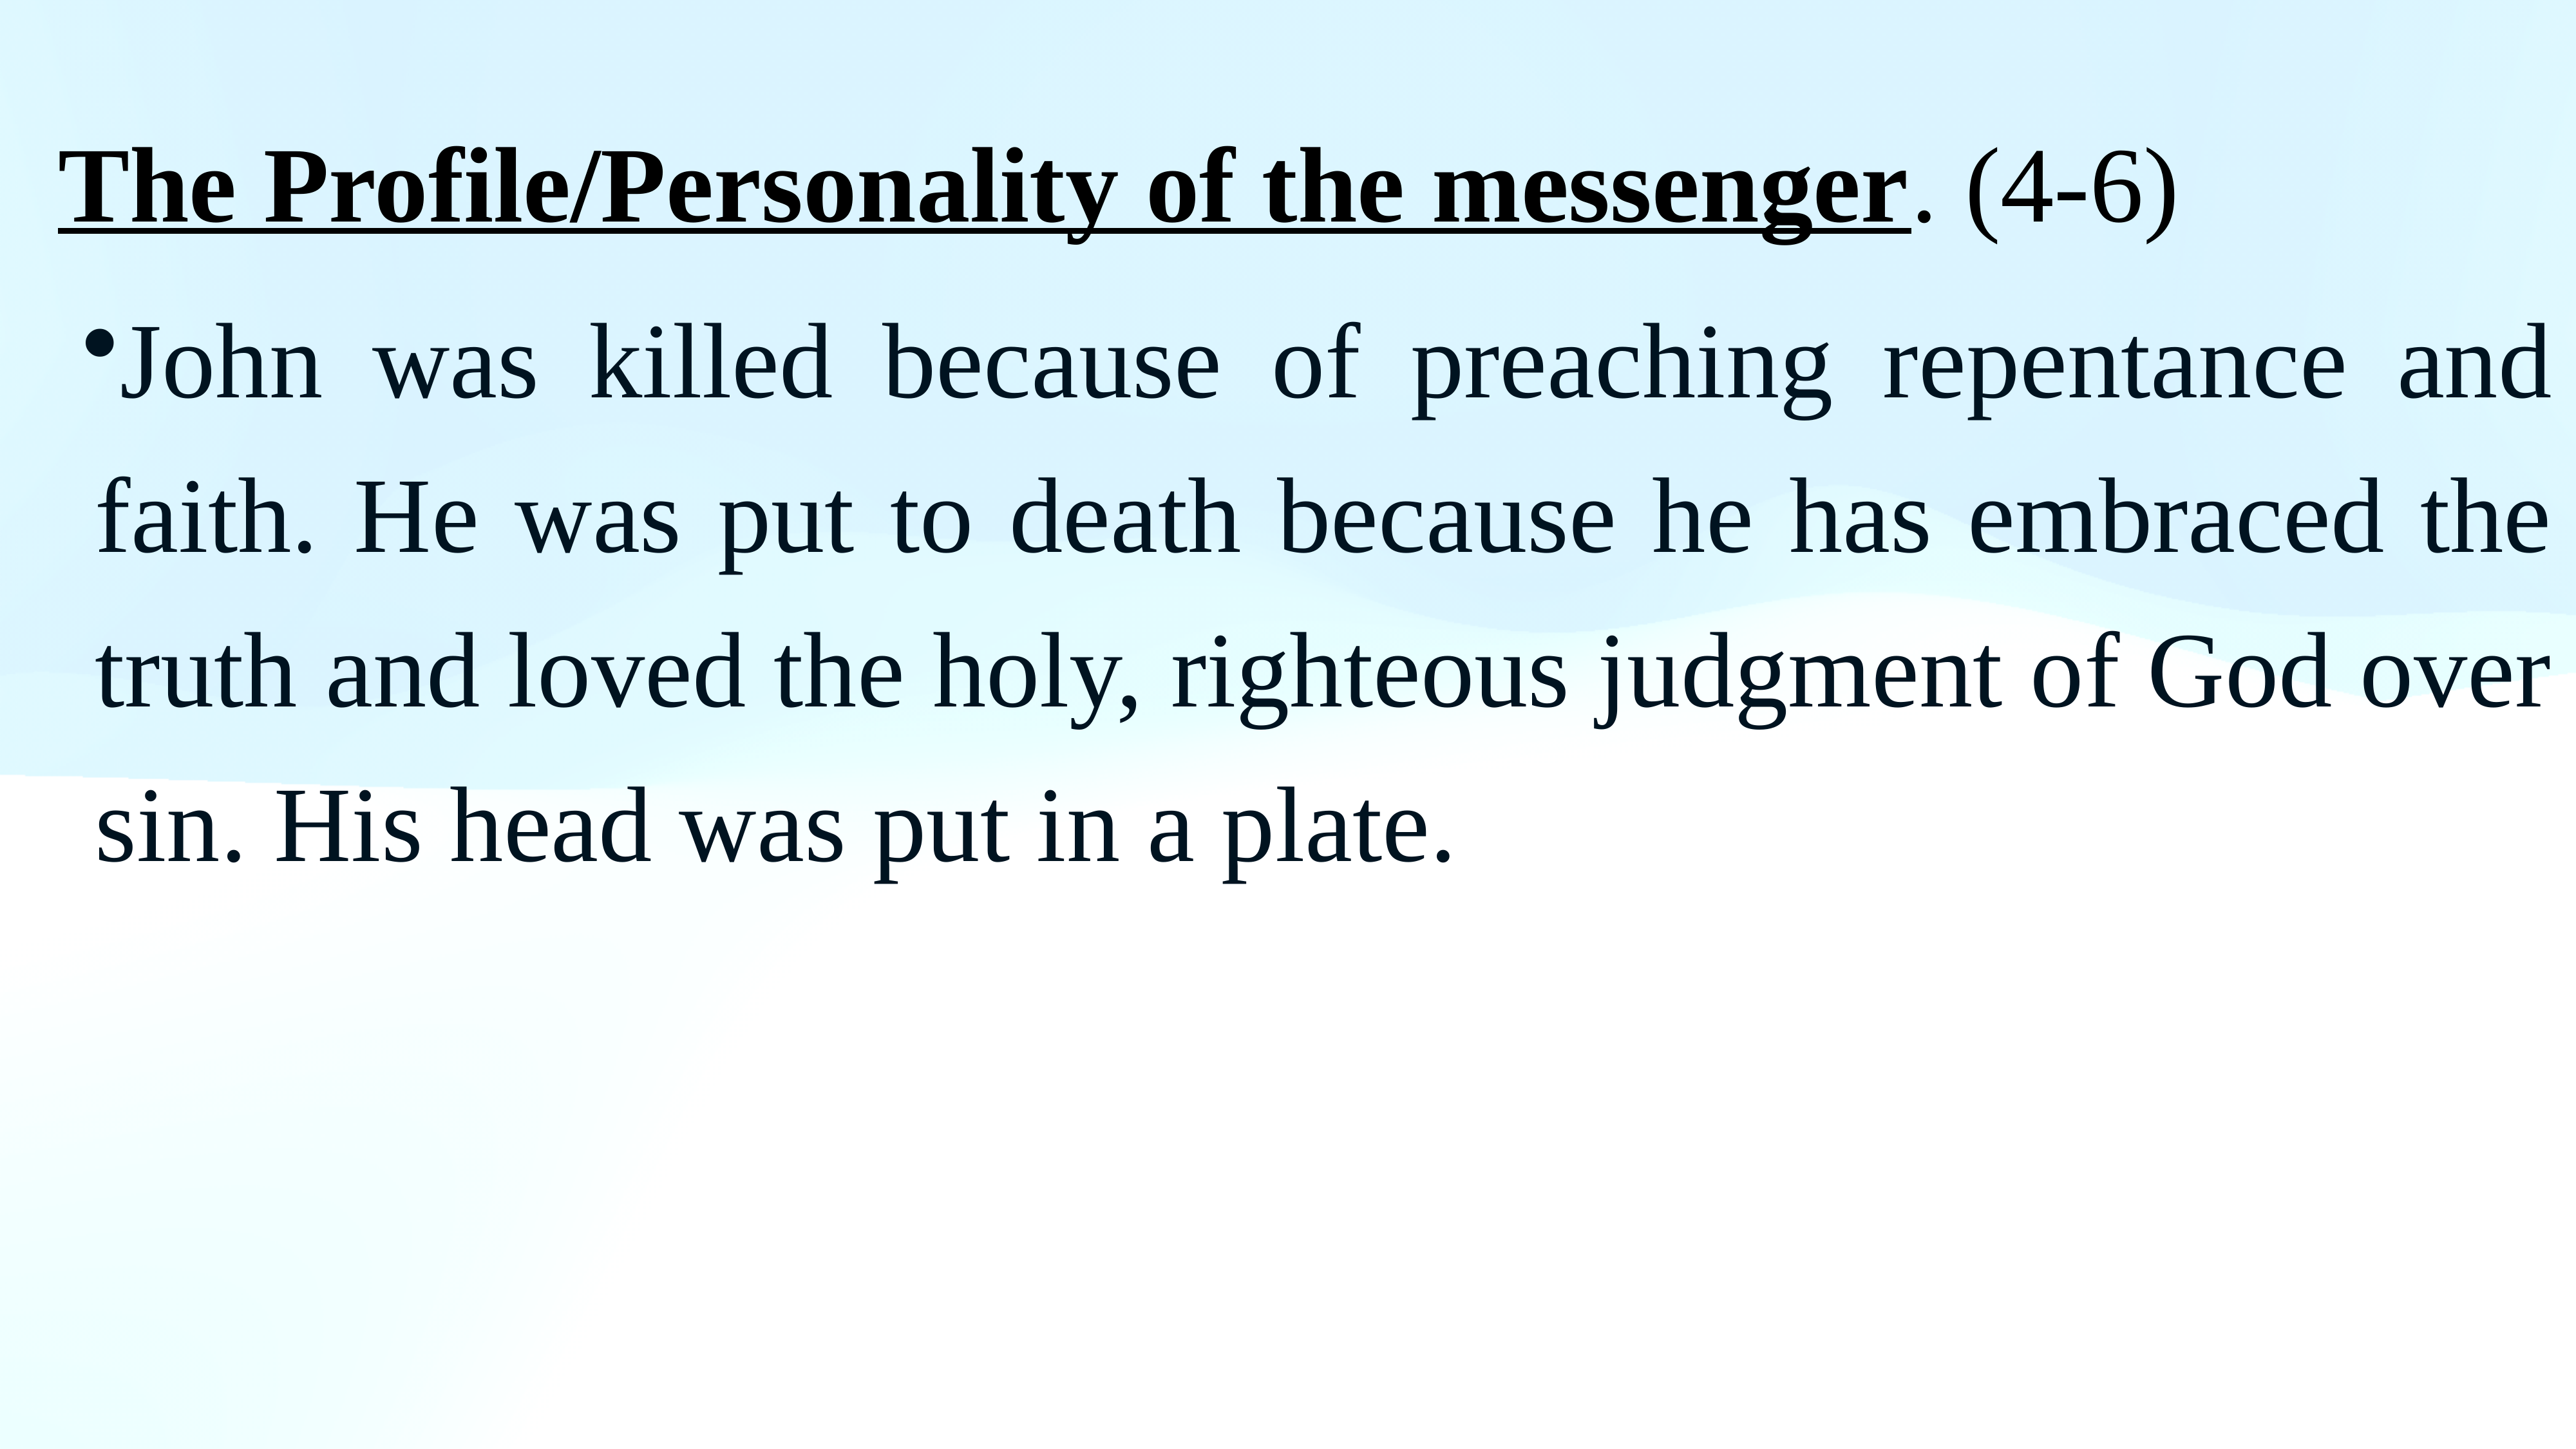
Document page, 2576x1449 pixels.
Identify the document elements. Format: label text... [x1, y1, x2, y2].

picture [0, 0, 2576, 1449]
list The Profile/Personality of the messenger. (4-6) John was killed because of preaching repentance and faith. He was put to death because he has embraced the truth and loved the holy, righteous judgment of God over sin. His head was put in a plate. [52, 44, 2562, 1396]
